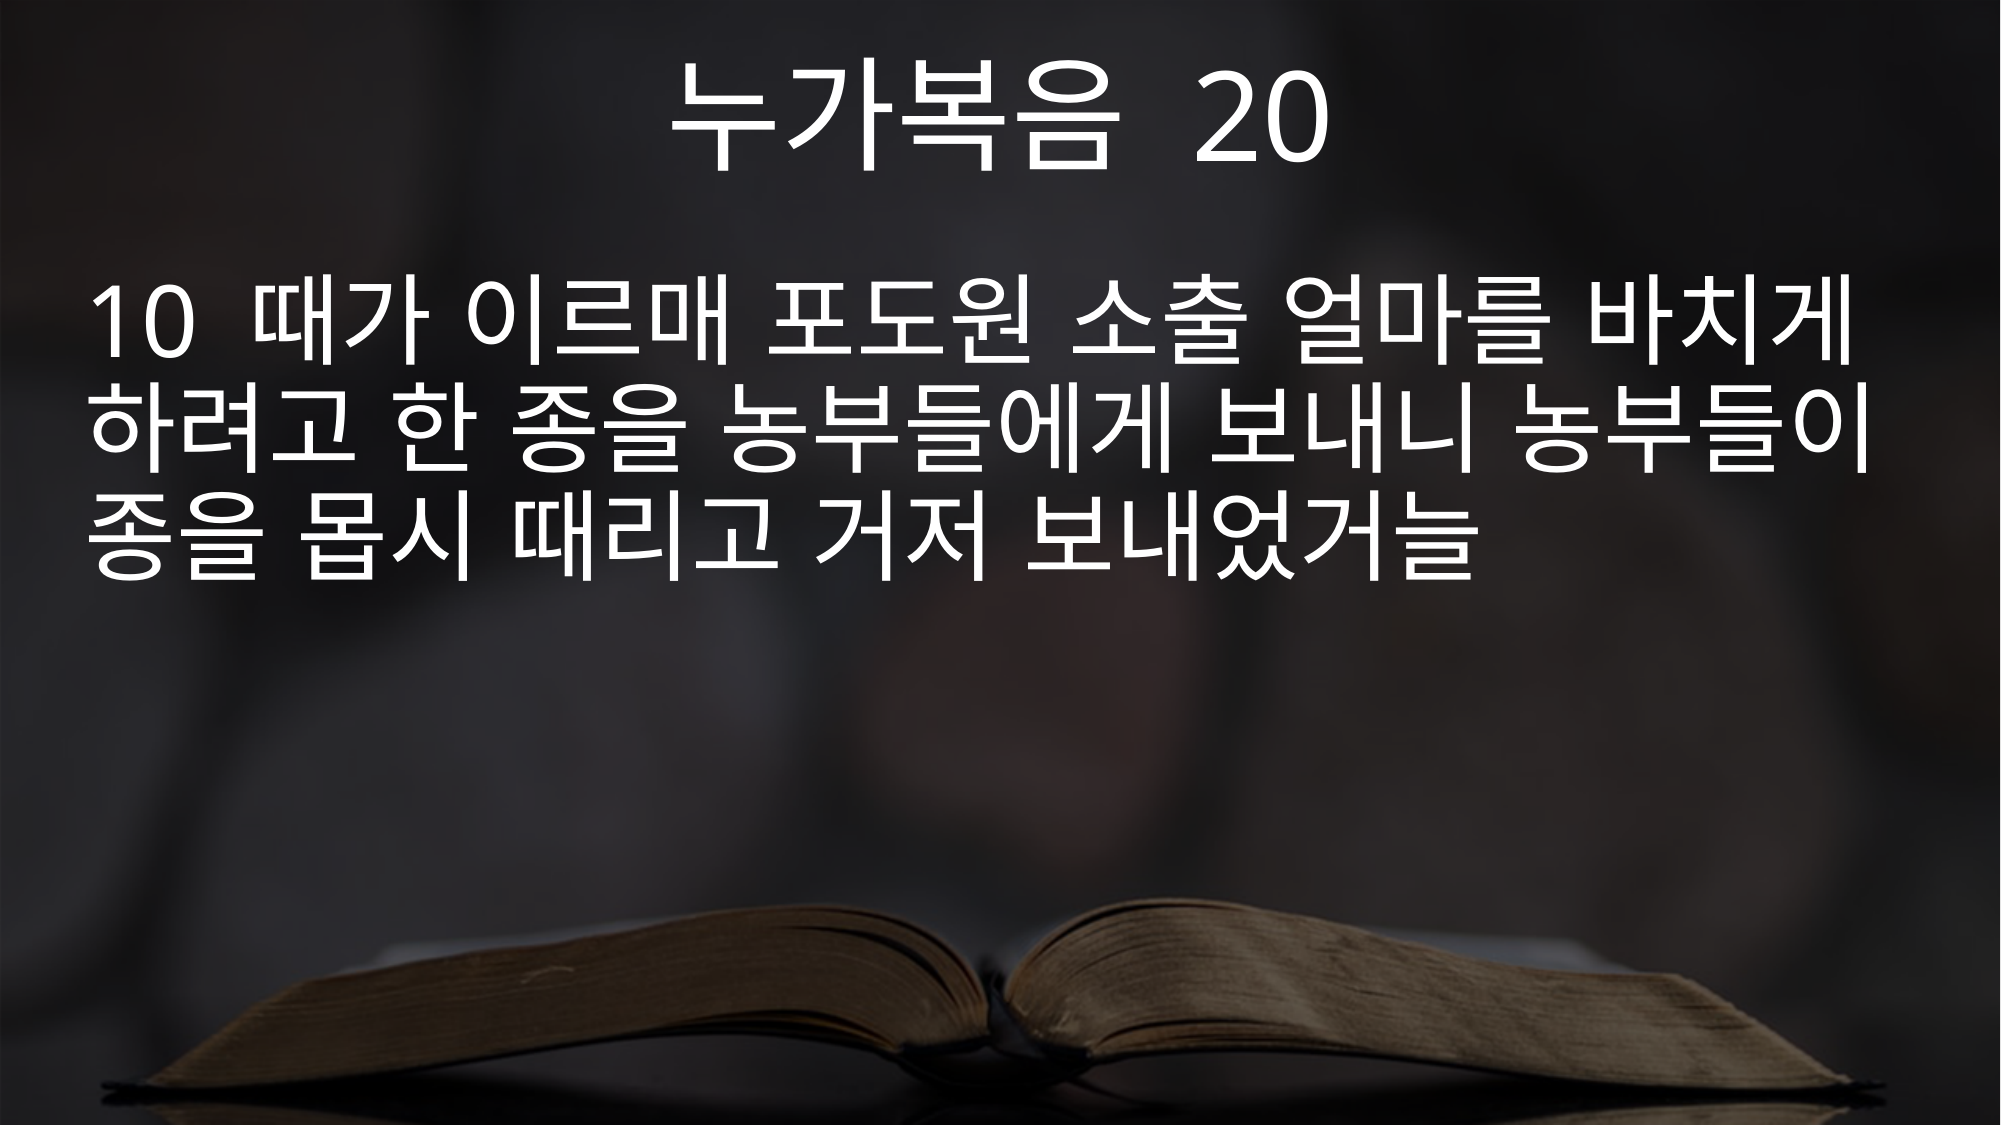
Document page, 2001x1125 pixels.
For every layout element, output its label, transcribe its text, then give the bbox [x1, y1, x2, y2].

footer 누가복음 20 [0, 32, 2000, 192]
list 10 때가 이르매 포도원 소출 얼마를 바치게 하려고 한 종을 농부들에게 보내니 농부들이 종을 몹시 때리고 거저 보내었거늘 [69, 263, 1953, 423]
picture [0, 0, 2001, 1125]
